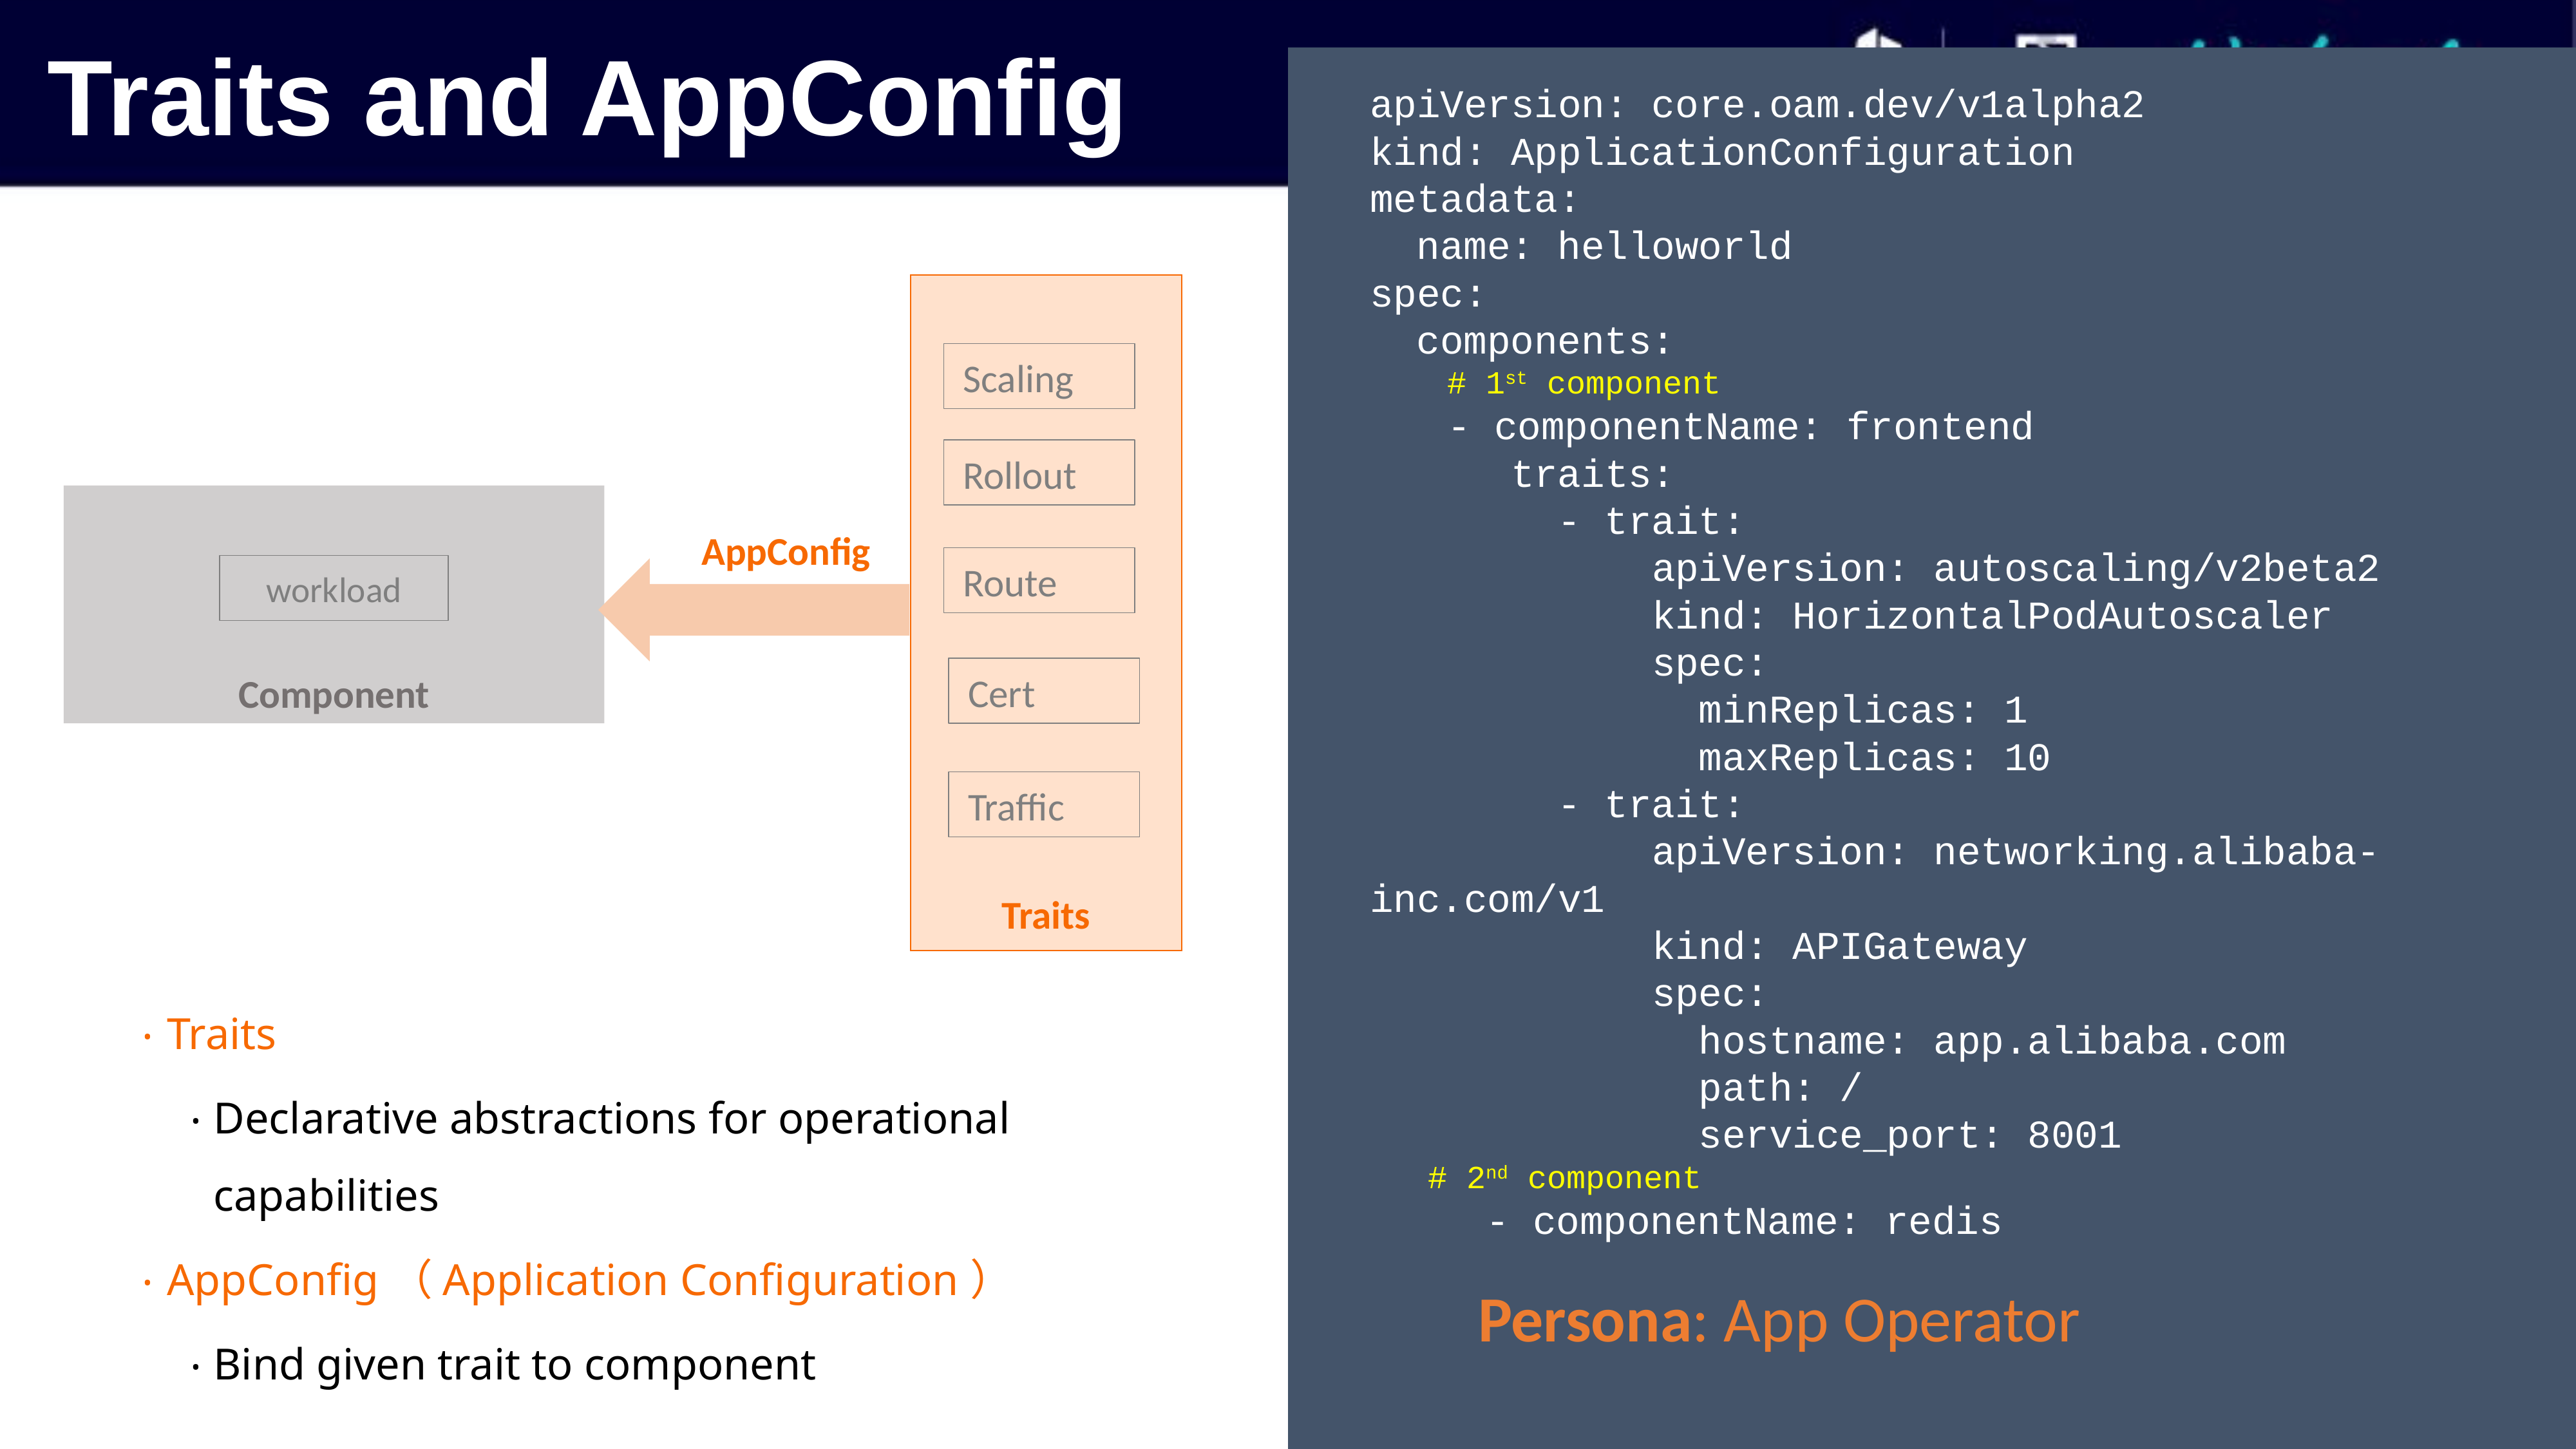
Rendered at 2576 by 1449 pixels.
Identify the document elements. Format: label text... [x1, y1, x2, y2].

text_box [1288, 47, 2576, 1449]
text_box Scaling [943, 343, 1135, 409]
text_box Rollout [943, 440, 1135, 505]
text_box Cert [949, 658, 1140, 724]
text_box Traits Declarative abstractions for operational capabilities AppConfig（Application Configuration） Bind given trait to component [142, 980, 1223, 1316]
text_box Traits [910, 275, 1182, 951]
text_box Component [63, 485, 605, 724]
text_box AppConfig [682, 516, 962, 582]
picture [0, 0, 2576, 1449]
text_box [598, 558, 910, 661]
text_box Route [943, 547, 1135, 613]
text_box apiVersion: core.oam.dev/v1alpha2 kind: ApplicationConfiguration metadata: name: helloworld spec: components: # 1st component - componentName: frontend traits: - trait: apiVersion: autoscaling/v2beta2 kind: HorizontalPodAutoscaler spec: minReplicas: 1 maxReplicas: 10 - trait: apiVersion: networking.alibaba-inc.com/v1 kind: APIGateway spec: hostname: app.alibaba.com path: / service_port: 8001 # 2nd component - componentName: redis [1331, 47, 2576, 1387]
text_box Persona: App Operator [1452, 1273, 2163, 1359]
text_box workload [219, 555, 449, 621]
title Traits and AppConfig [28, 33, 1808, 195]
text_box Traffic [949, 772, 1140, 837]
